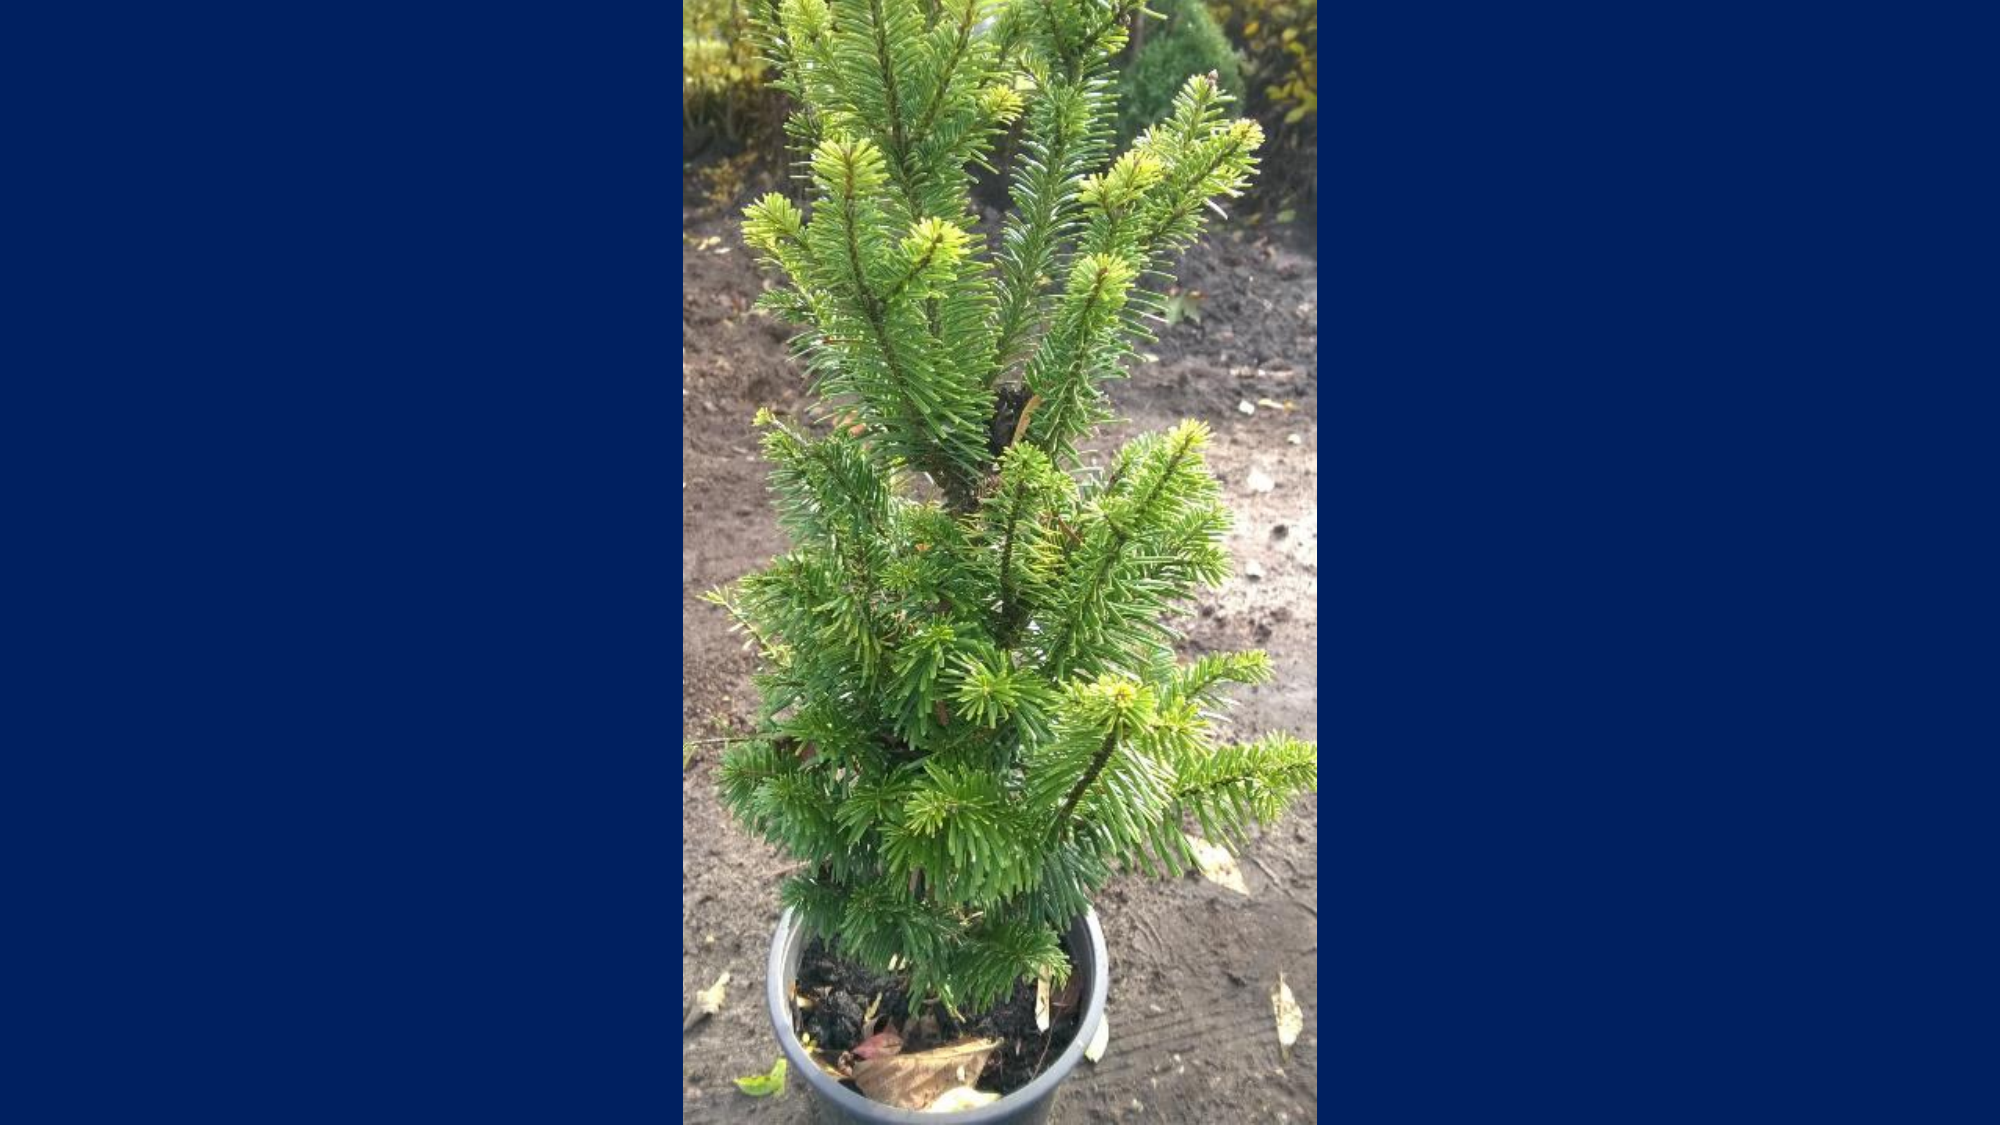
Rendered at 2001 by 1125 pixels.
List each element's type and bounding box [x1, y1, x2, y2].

picture [683, 0, 1317, 1125]
